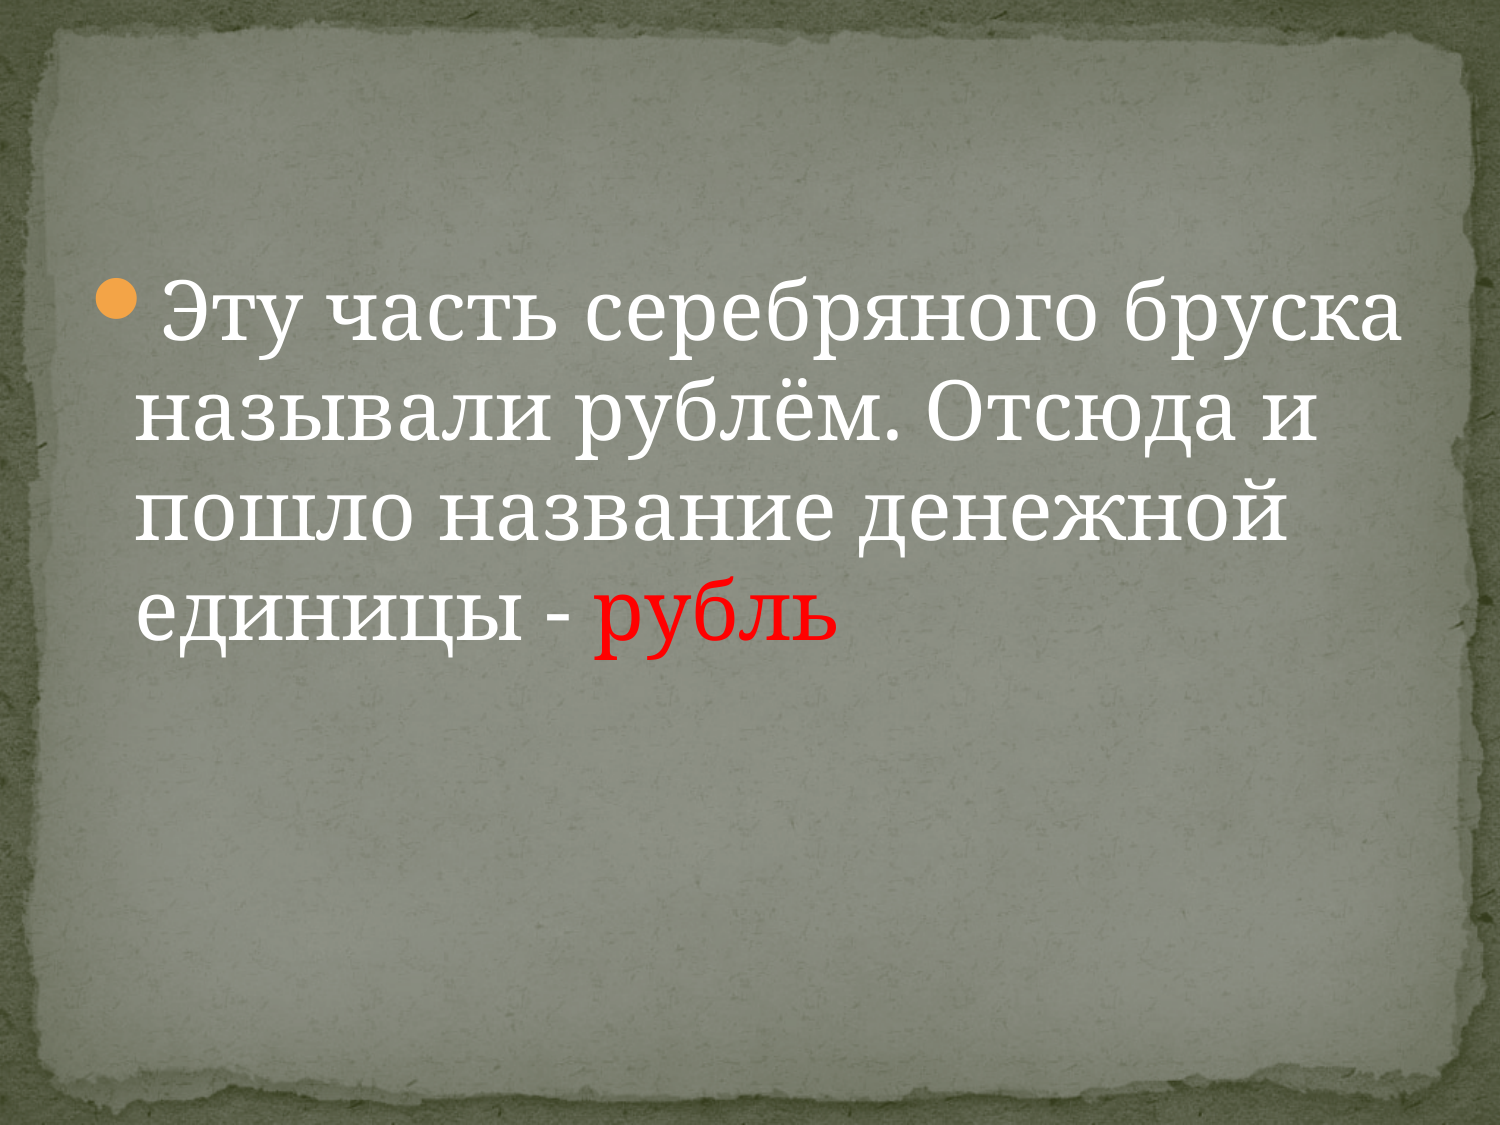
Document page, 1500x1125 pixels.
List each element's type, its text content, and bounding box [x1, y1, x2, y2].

list Эту часть серебряного бруска называли рублём. Отсюда и пошло название денежной единицы - рубль [75, 249, 1425, 1000]
